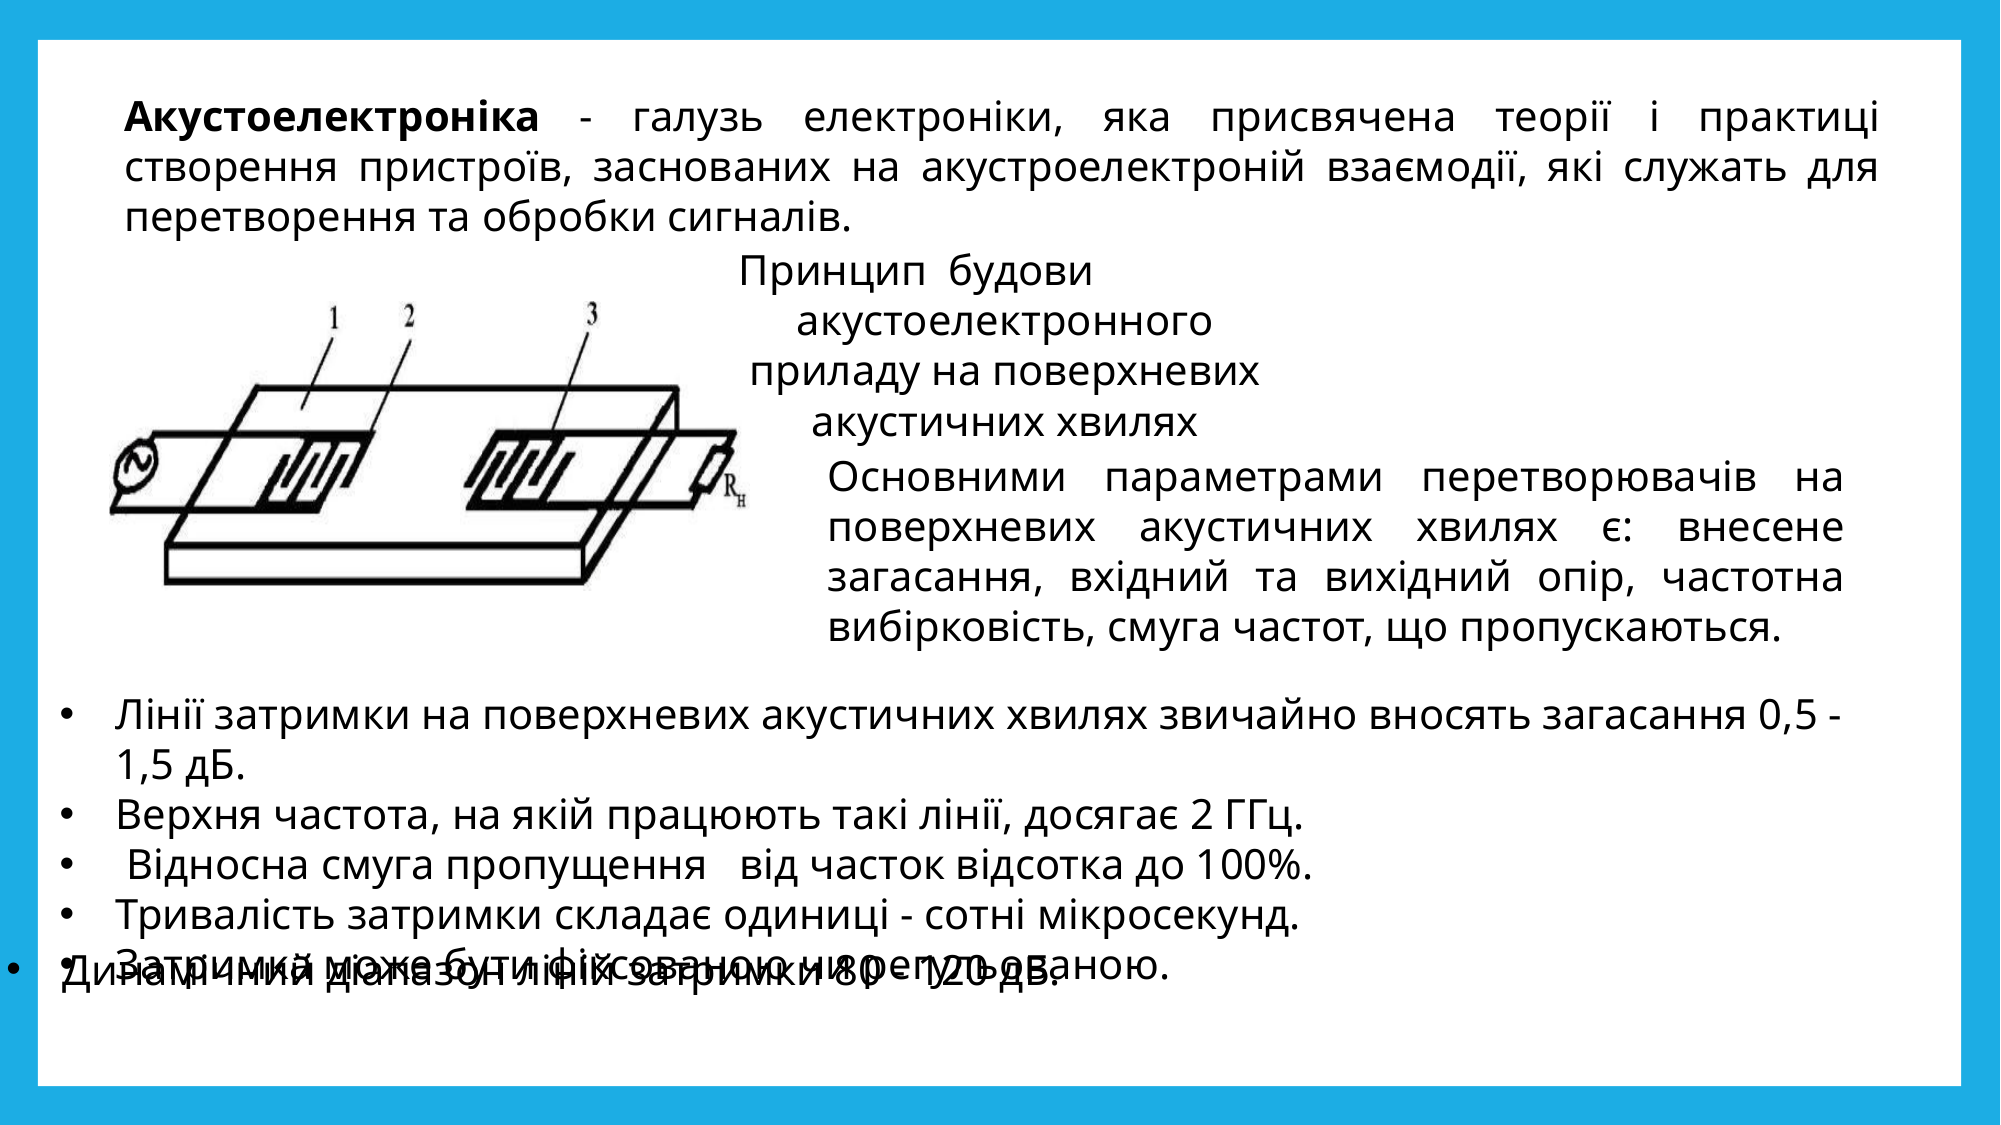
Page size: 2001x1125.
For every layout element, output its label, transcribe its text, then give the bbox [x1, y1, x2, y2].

text_box Акустоелектроніка - галузь електроніки, яка присвячена теорії і практиці створення пристроїв, заснованих на акустроелектроній взаємодії, які служать для перетворення та обробки сигналів. [109, 82, 1895, 247]
text_box Динамічний діапазон ліній затримки 80 - 120 дБ. [0, 936, 1087, 1001]
text_box Основними параметрами перетворювачів на поверхневих акустичних хвилях є: внесене загасання, вхідний та вихідний опір, частотна вибірковість, смуга частот, що пропускаються. [813, 441, 1860, 657]
text_box Принцип будови акустоелектронного приладу на поверхневих акустичних хвилях [543, 236, 1319, 452]
text_box Лінії затримки на поверхневих акустичних хвилях звичайно вносять загасання 0,5 - 1,5 дБ. Верхня частота, на якій працюють такі лінії, досягає 2 ГГц. Відносна смуга пропущення від часток відсотка до 100%. Тривалість затримки складає одиниці - сотні мікросекунд. Затримка може бути фіксованою чи регульованою. [44, 680, 1895, 996]
picture [108, 301, 751, 592]
